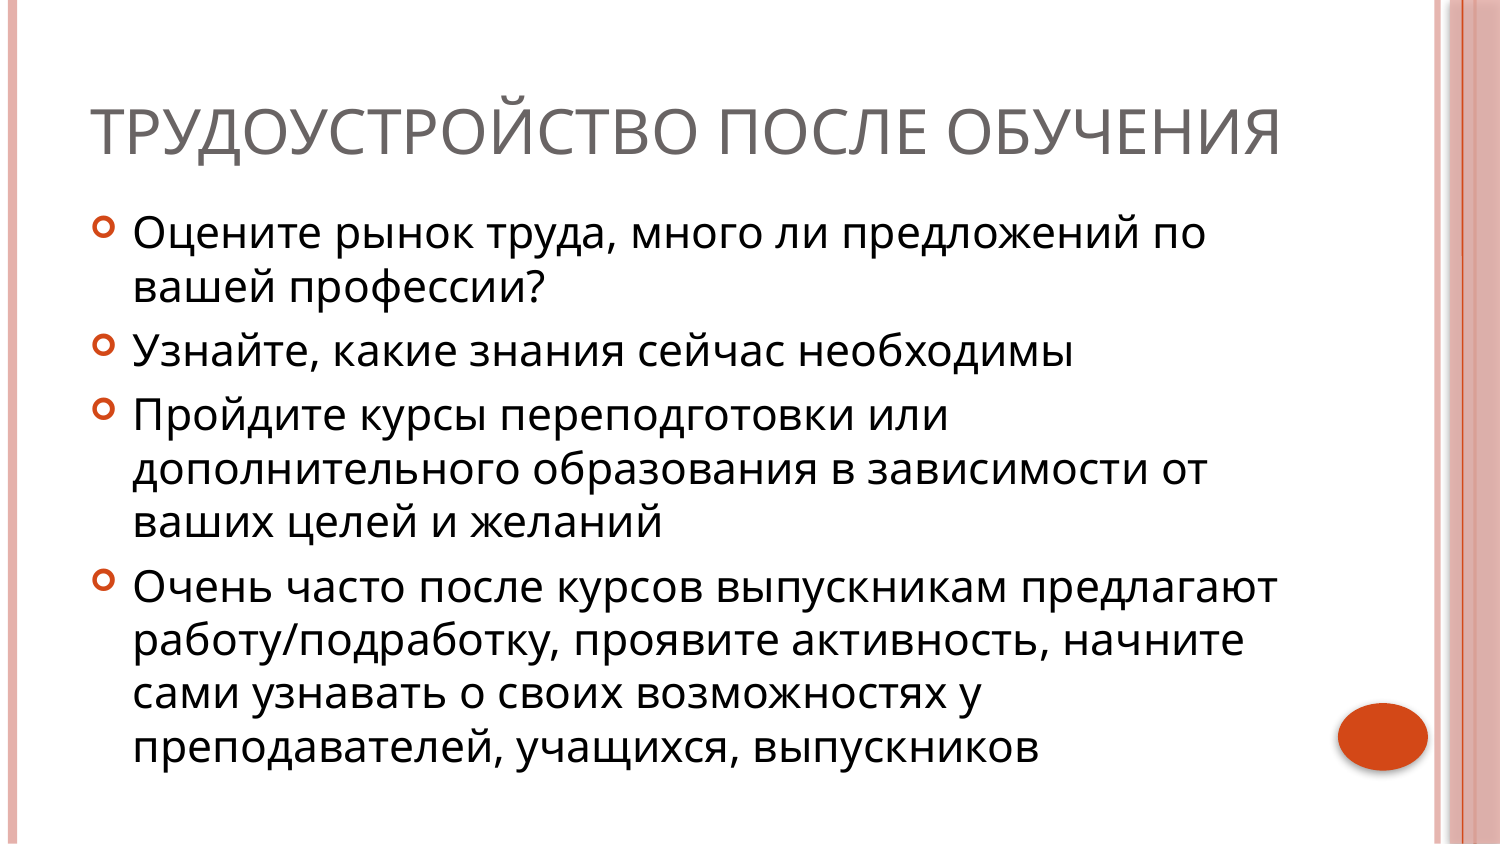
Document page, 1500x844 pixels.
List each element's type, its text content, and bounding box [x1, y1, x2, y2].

title Трудоустройство после обучения [75, 33, 1300, 175]
list Оцените рынок труда, много ли предложений по вашей профессии? Узнайте, какие знания сейчас необходимы Пройдите курсы переподготовки или дополнительного образования в зависимости от ваших целей и желаний Очень часто после курсов выпускникам предлагают работу/подработку, проявите активность, начните сами узнавать о своих возможностях у преподавателей, учащихся, выпускников [75, 196, 1300, 797]
